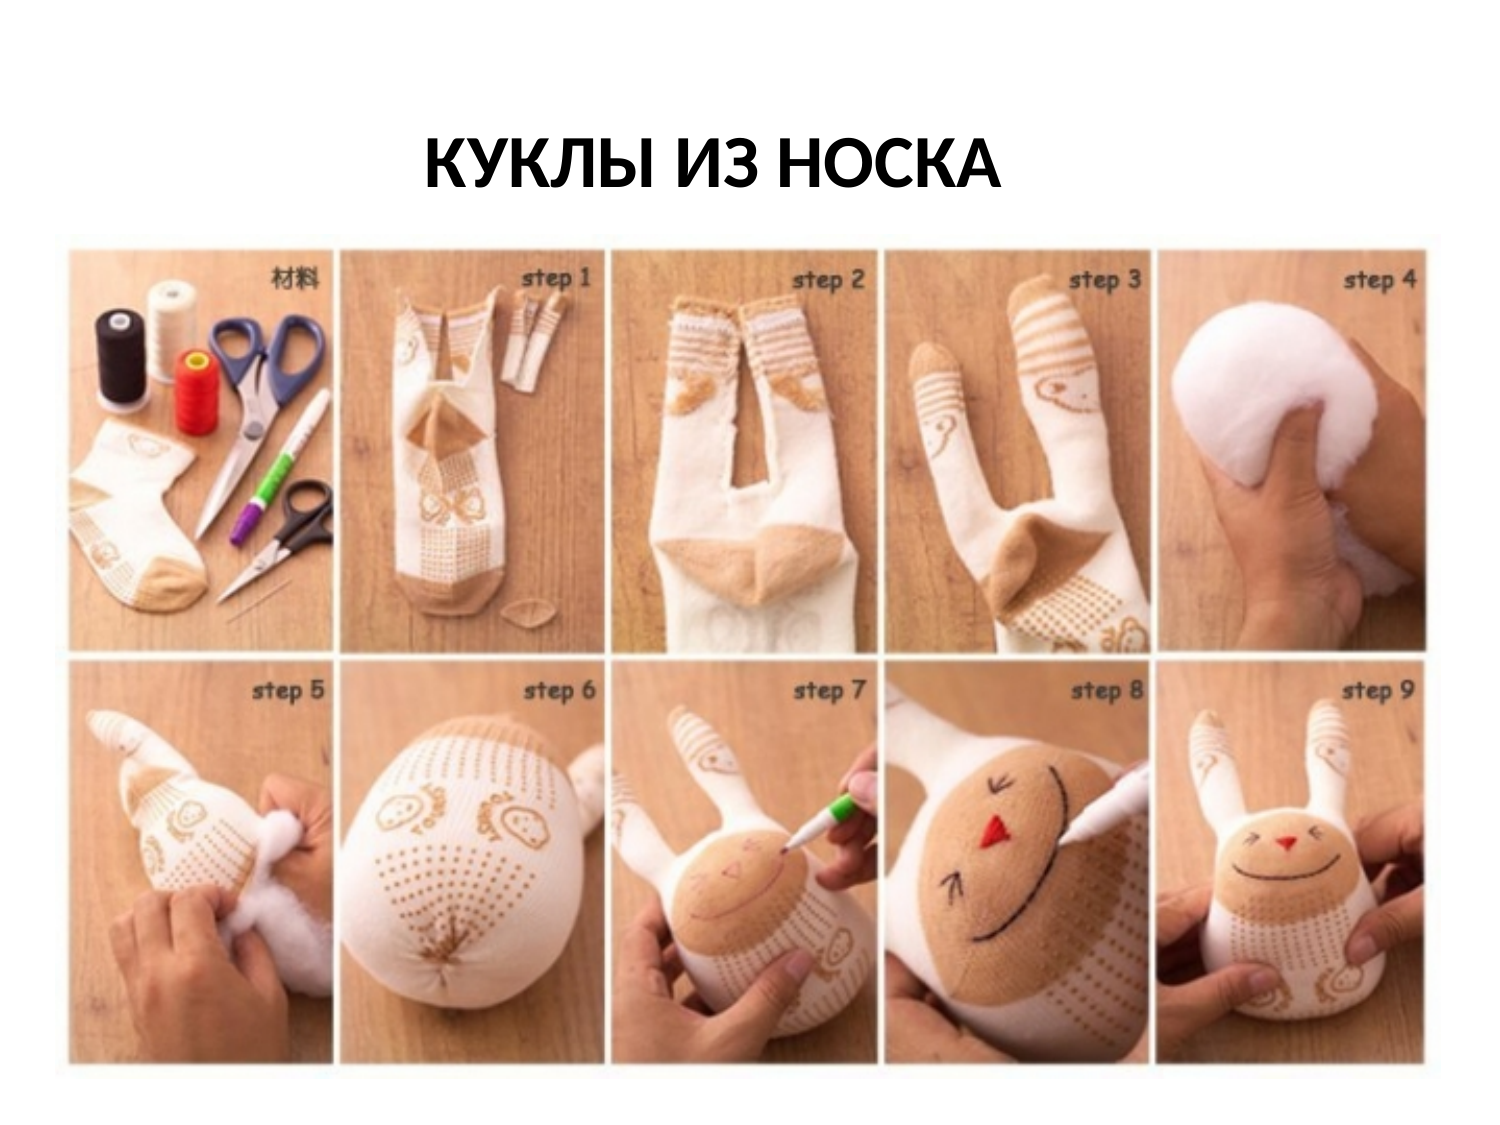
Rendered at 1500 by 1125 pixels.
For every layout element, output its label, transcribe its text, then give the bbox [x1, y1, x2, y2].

picture [54, 234, 1441, 1079]
text_box КУКЛЫ ИЗ НОСКА [410, 105, 1055, 211]
